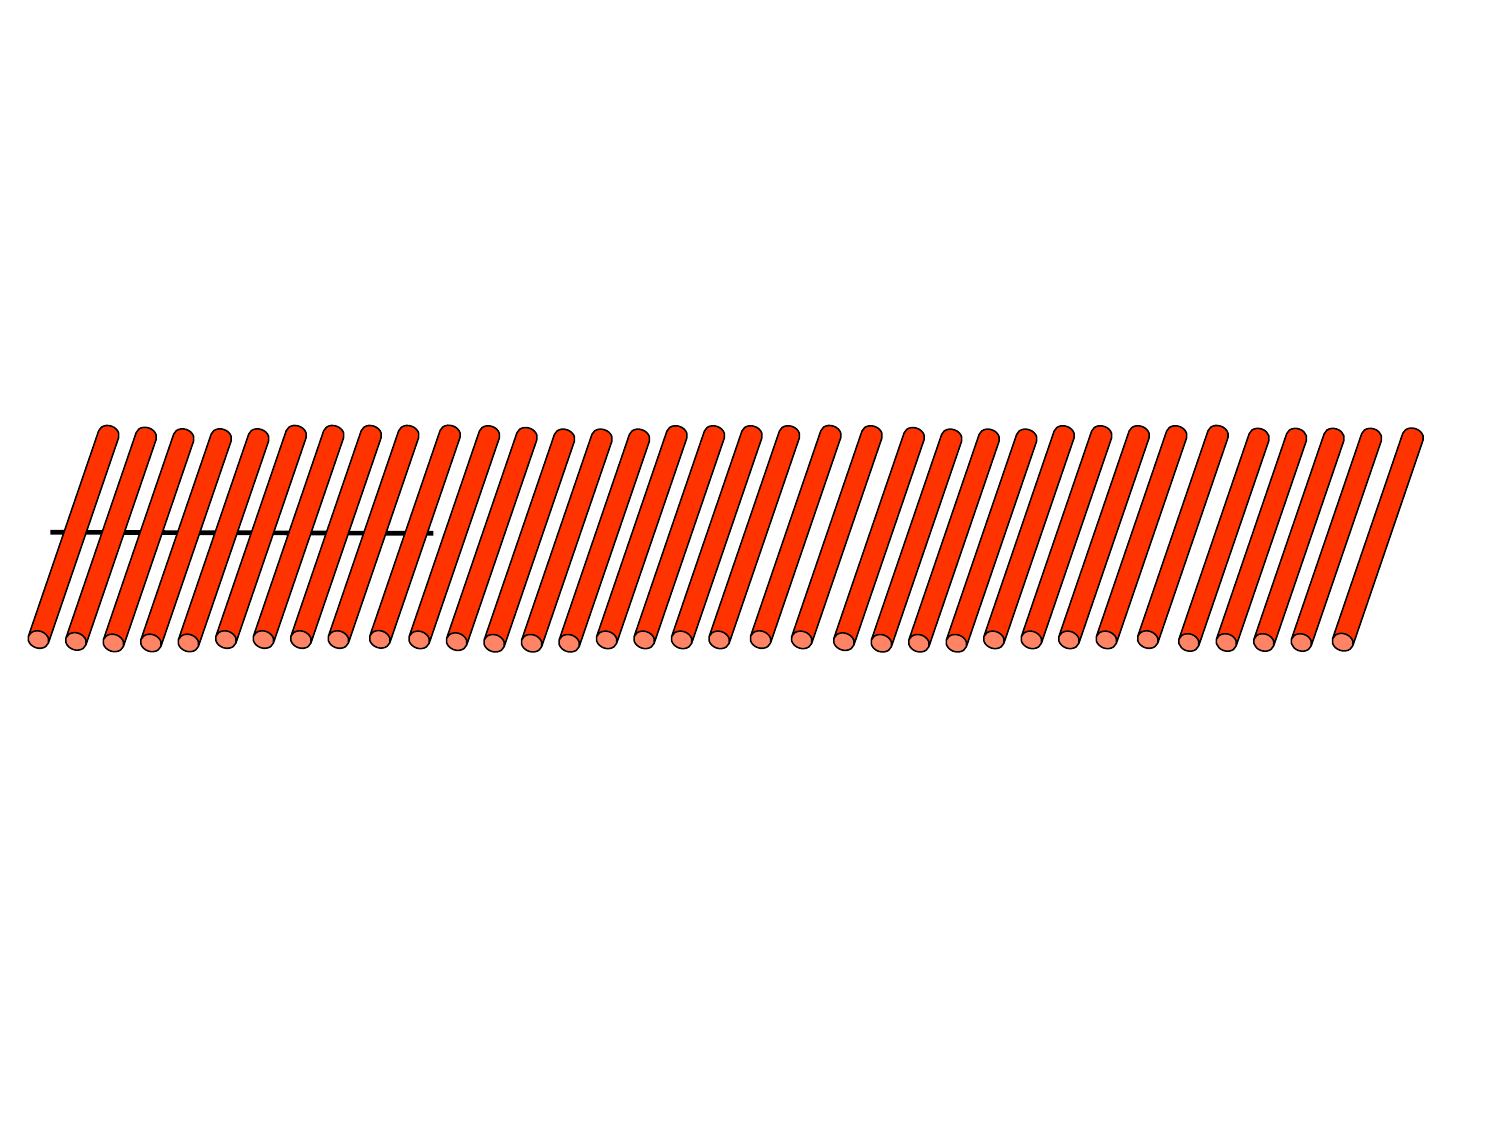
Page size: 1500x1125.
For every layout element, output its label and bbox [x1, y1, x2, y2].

text_box [750, 425, 841, 649]
text_box [328, 425, 419, 649]
text_box [596, 425, 687, 649]
text_box [103, 428, 194, 652]
text_box [1178, 428, 1269, 652]
text_box [1137, 425, 1228, 649]
text_box [521, 429, 612, 652]
text_box [369, 425, 461, 649]
text_box [559, 429, 650, 652]
text_box [215, 425, 307, 649]
text_box [1021, 425, 1112, 649]
text_box [671, 425, 762, 649]
text_box [140, 428, 232, 652]
text_box [409, 425, 500, 649]
text_box [1332, 428, 1424, 651]
text_box [983, 425, 1075, 649]
text_box [709, 425, 800, 649]
text_box [1253, 428, 1344, 652]
text_box [28, 425, 119, 649]
text_box [833, 427, 925, 651]
text_box [946, 429, 1037, 652]
text_box [290, 425, 382, 649]
text_box [1058, 425, 1150, 649]
text_box [871, 429, 962, 652]
text_box [1096, 425, 1187, 649]
text_box [634, 425, 725, 649]
text_box [1291, 428, 1382, 652]
text_box [791, 425, 882, 649]
text_box [446, 427, 537, 651]
text_box [908, 429, 1000, 652]
text_box [178, 428, 269, 652]
text_box [65, 427, 157, 651]
text_box [1216, 428, 1307, 652]
text_box [484, 429, 575, 652]
text_box [253, 425, 344, 649]
